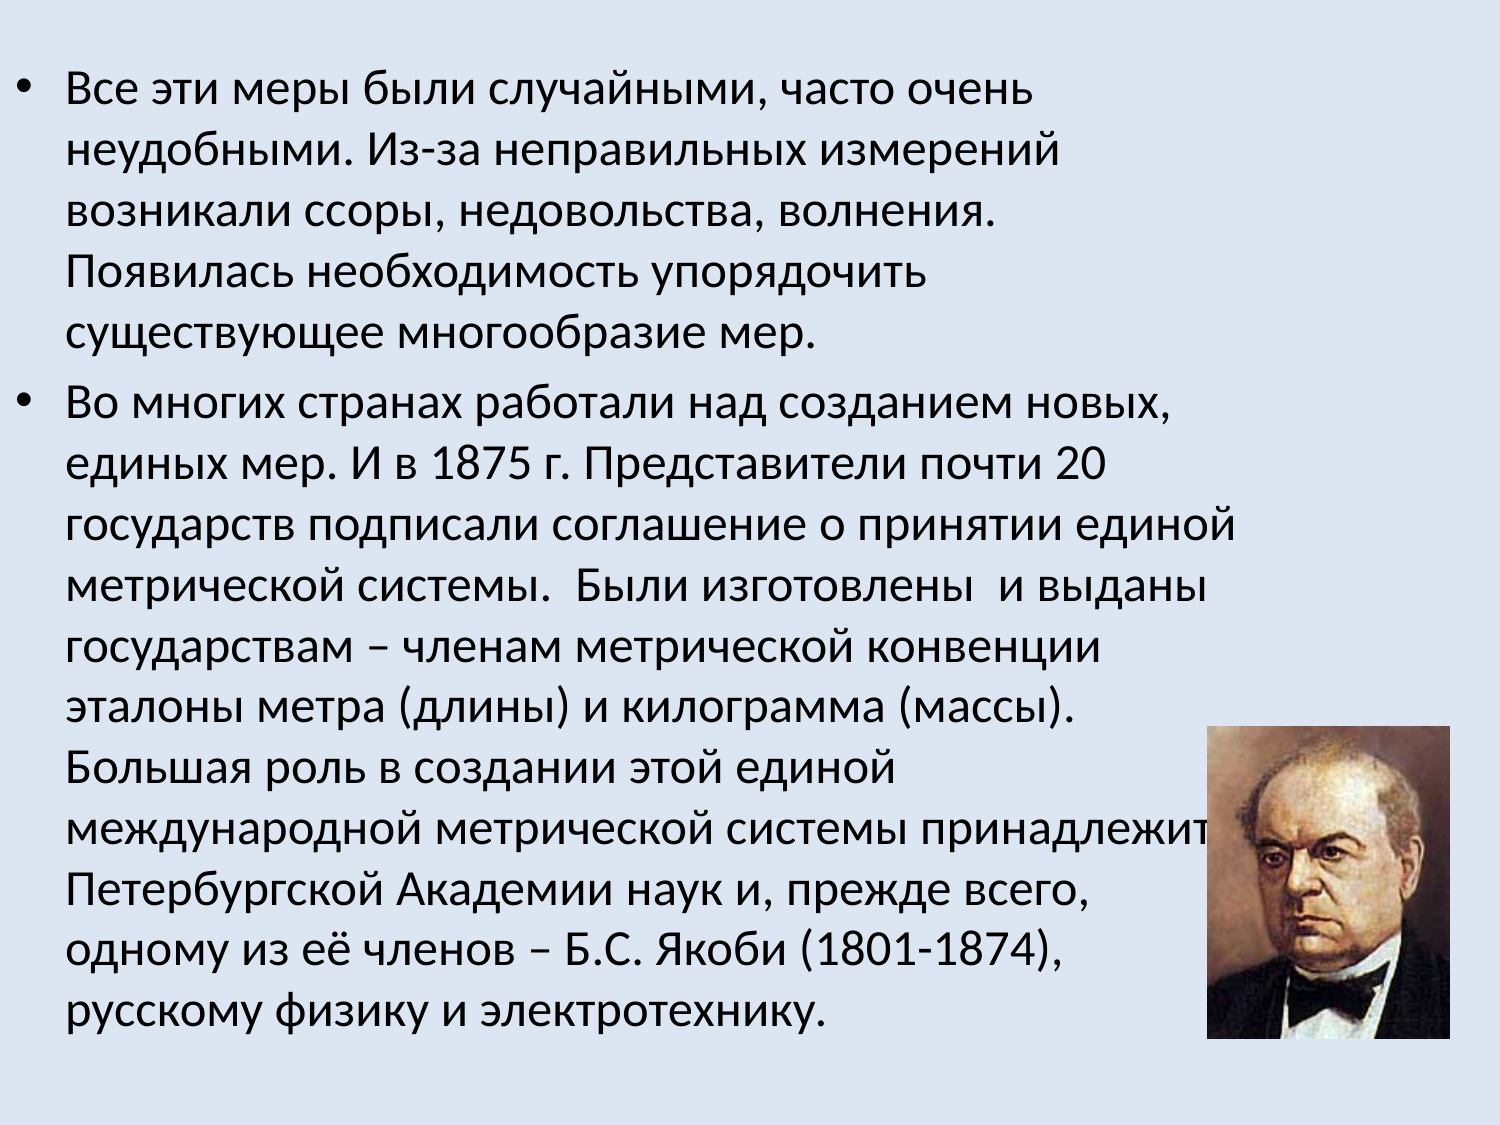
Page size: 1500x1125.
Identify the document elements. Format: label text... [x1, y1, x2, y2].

list Все эти меры были случайными, часто очень неудобными. Из-за неправильных измерений возникали ссоры, недовольства, волнения. Появилась необходимость упорядочить существующее многообразие мер. Во многих странах работали над созданием новых, единых мер. И в 1875 г. Представители почти 20 государств подписали соглашение о принятии единой метрической системы. Были изготовлены и выданы государствам – членам метрической конвенции эталоны метра (длины) и килограмма (массы). Большая роль в создании этой единой международной метрической системы принадлежит Петербургской Академии наук и, прежде всего, одному из её членов – Б.С. Якоби (1801-1874), русскому физику и электротехнику. [0, 46, 1254, 1055]
picture [1206, 726, 1450, 1040]
